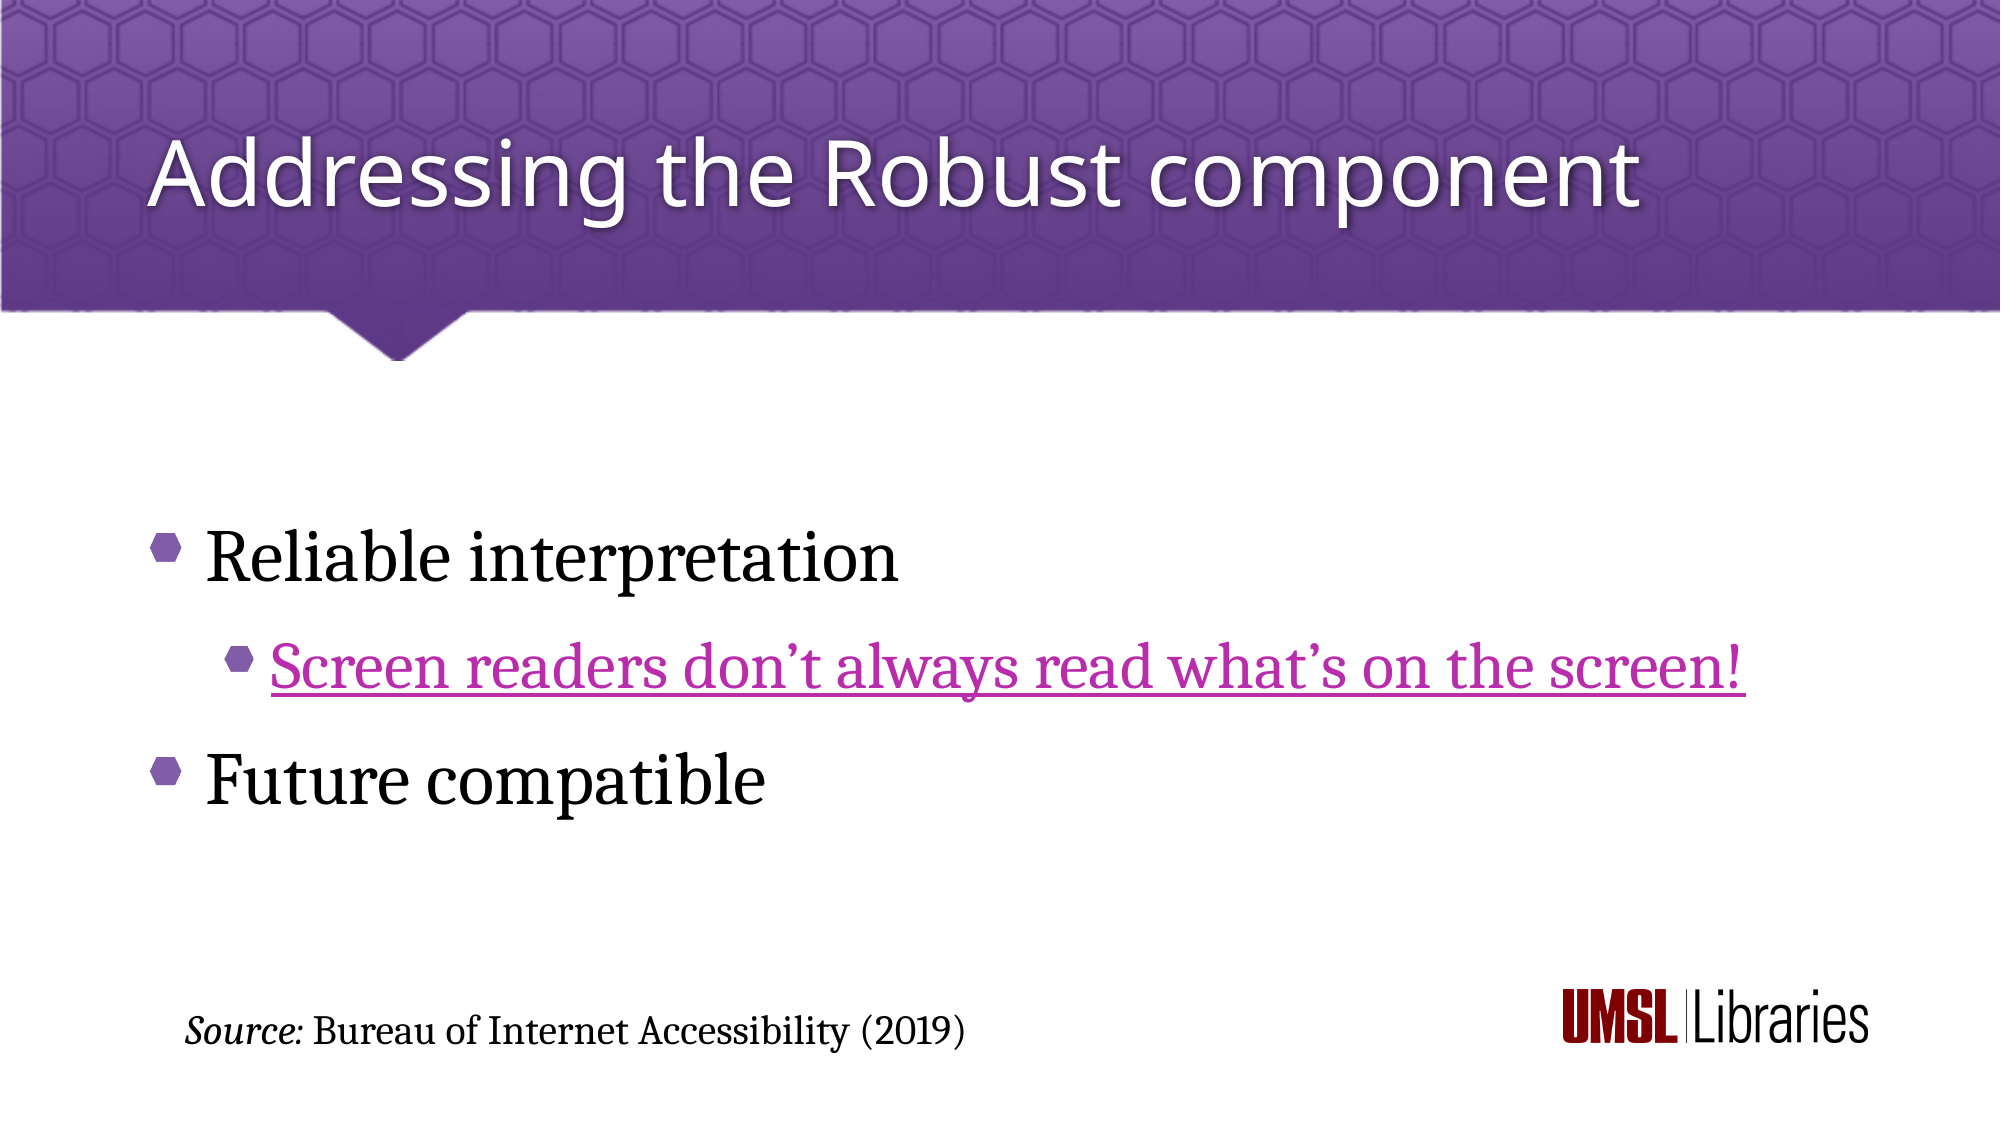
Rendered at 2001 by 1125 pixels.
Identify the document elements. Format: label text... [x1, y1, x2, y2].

text_box Source: Bureau of Internet Accessibility (2019) [170, 996, 983, 1061]
picture [1563, 989, 1868, 1043]
picture [0, 0, 2000, 361]
title Addressing the Robust component [132, 73, 1868, 233]
picture [224, 646, 254, 678]
picture [149, 757, 182, 792]
picture [149, 533, 182, 569]
list Reliable interpretation Screen readers don’t always read what’s on the screen! Future compatible [134, 364, 1866, 962]
